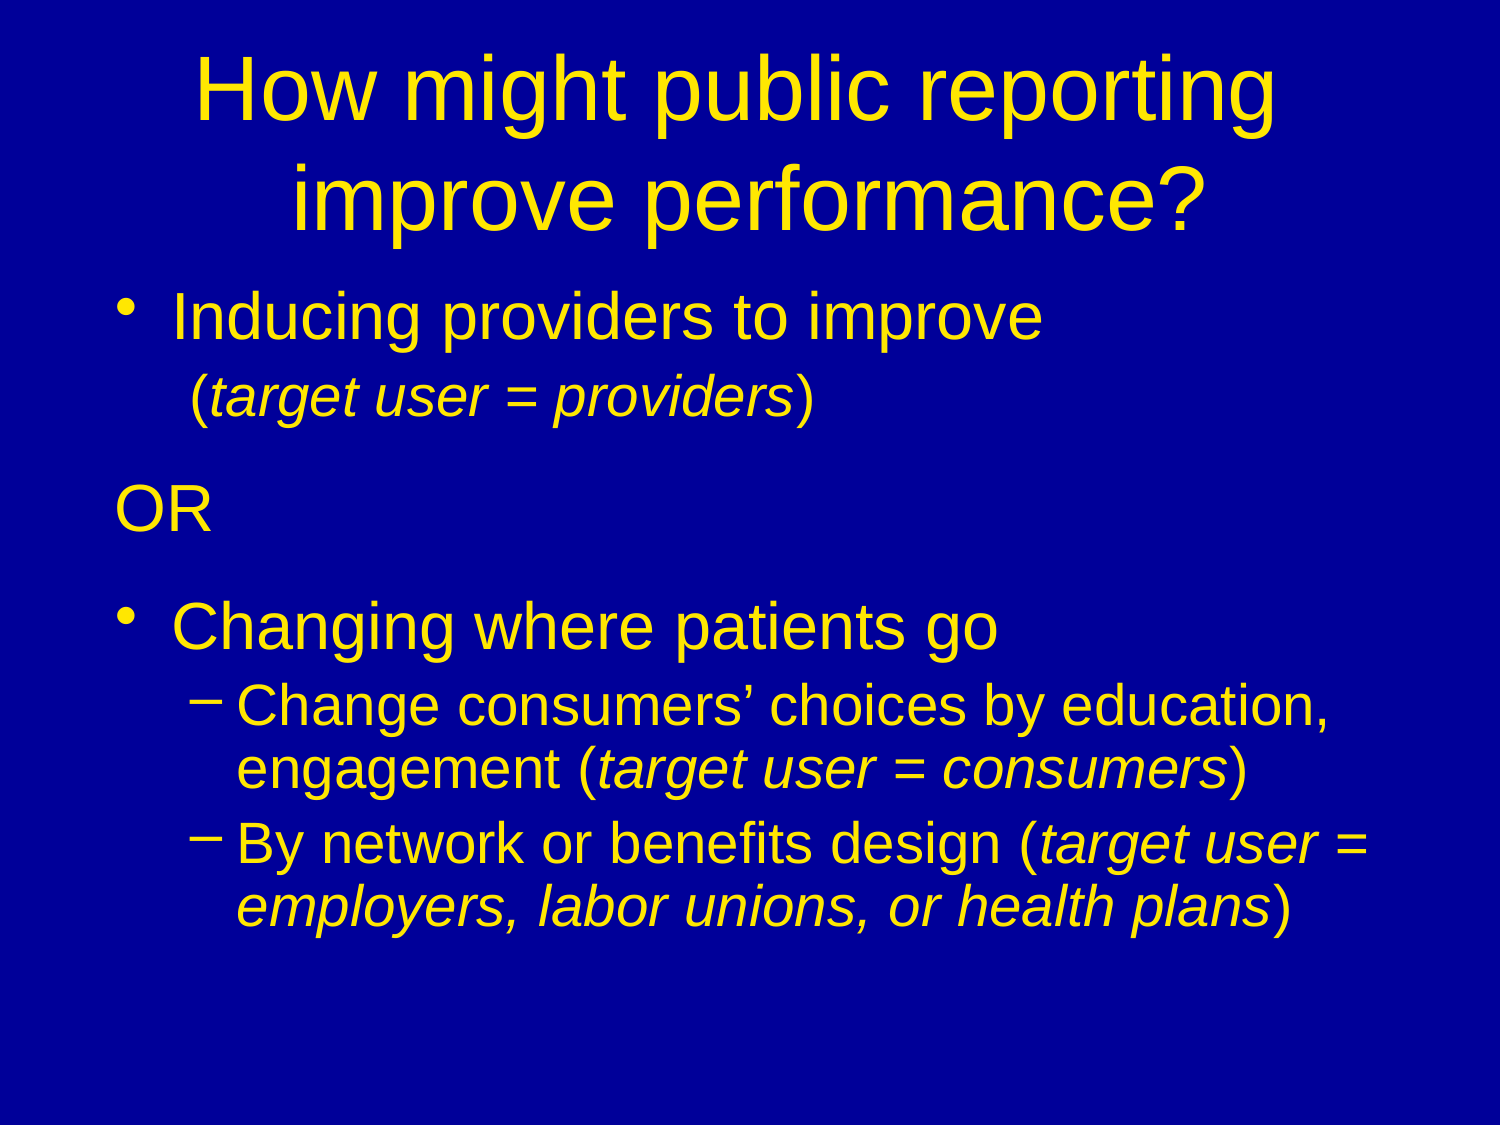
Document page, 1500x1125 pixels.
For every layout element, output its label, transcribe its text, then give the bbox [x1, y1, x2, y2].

title How might public reporting improve performance? [74, 44, 1426, 233]
list Inducing providers to improve (target user = providers) OR Changing where patients go Change consumers’ choices by education, engagement (target user = consumers) By network or benefits design (target user = employers, labor unions, or health plans) [99, 274, 1451, 951]
